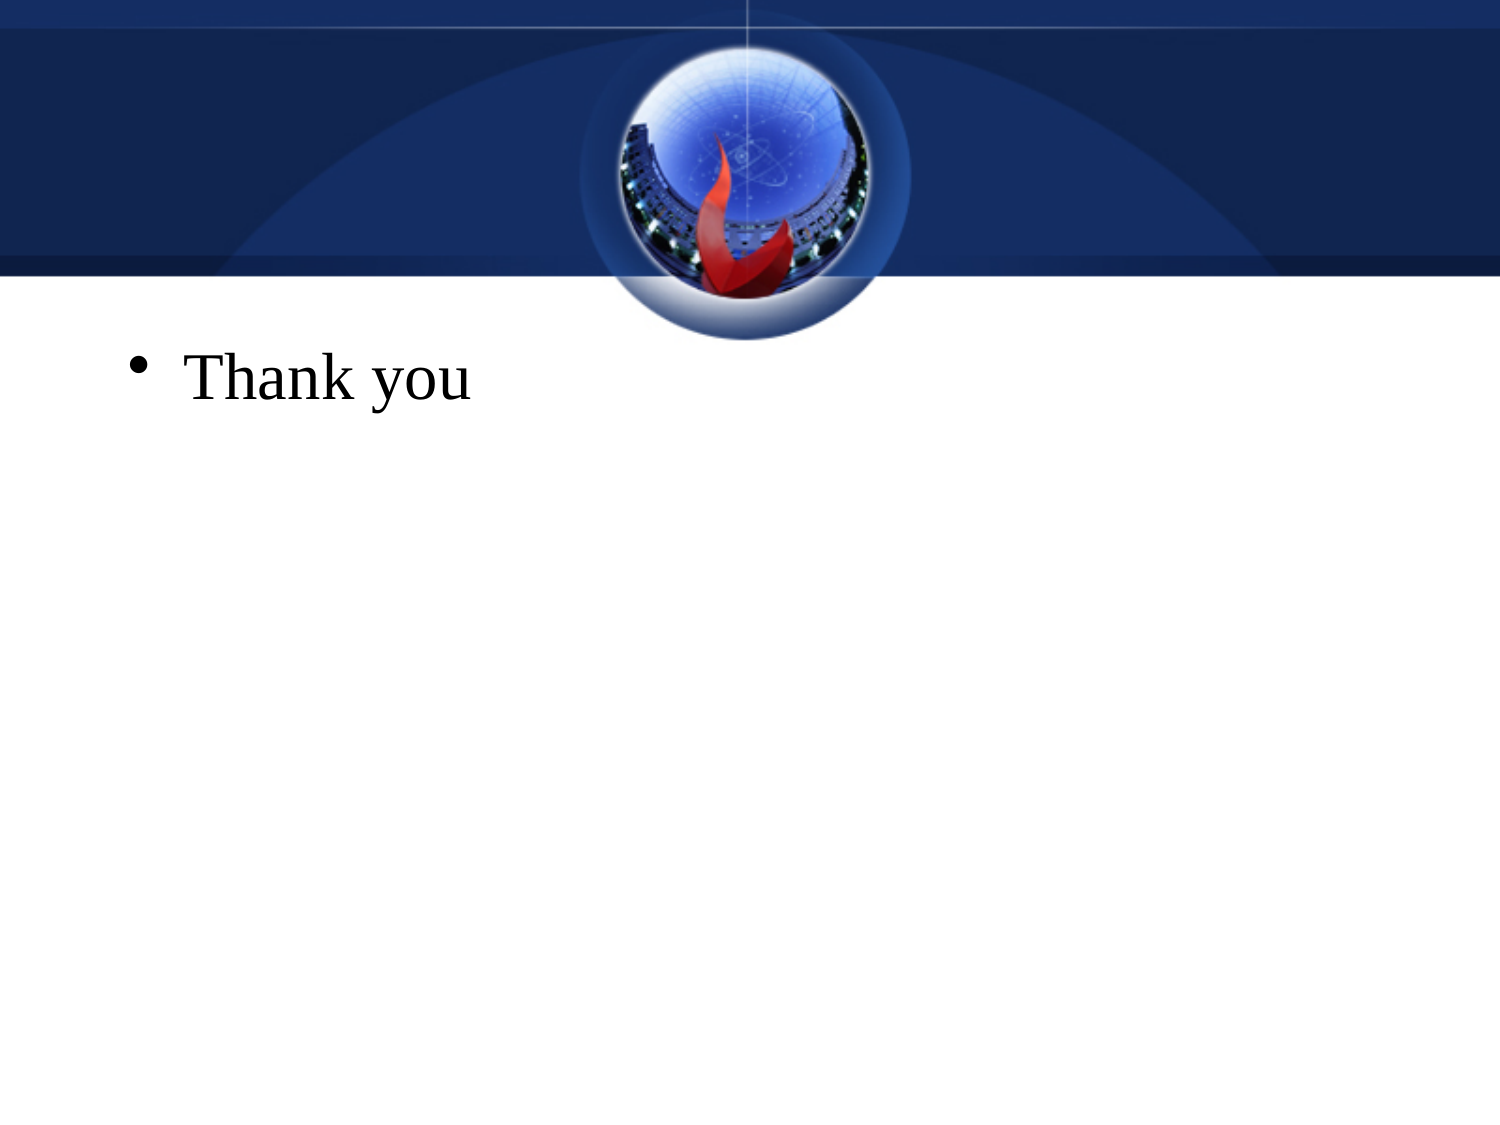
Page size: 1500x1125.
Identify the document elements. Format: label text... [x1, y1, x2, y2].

list Thank you [112, 324, 1388, 1000]
picture [0, 0, 1500, 1125]
